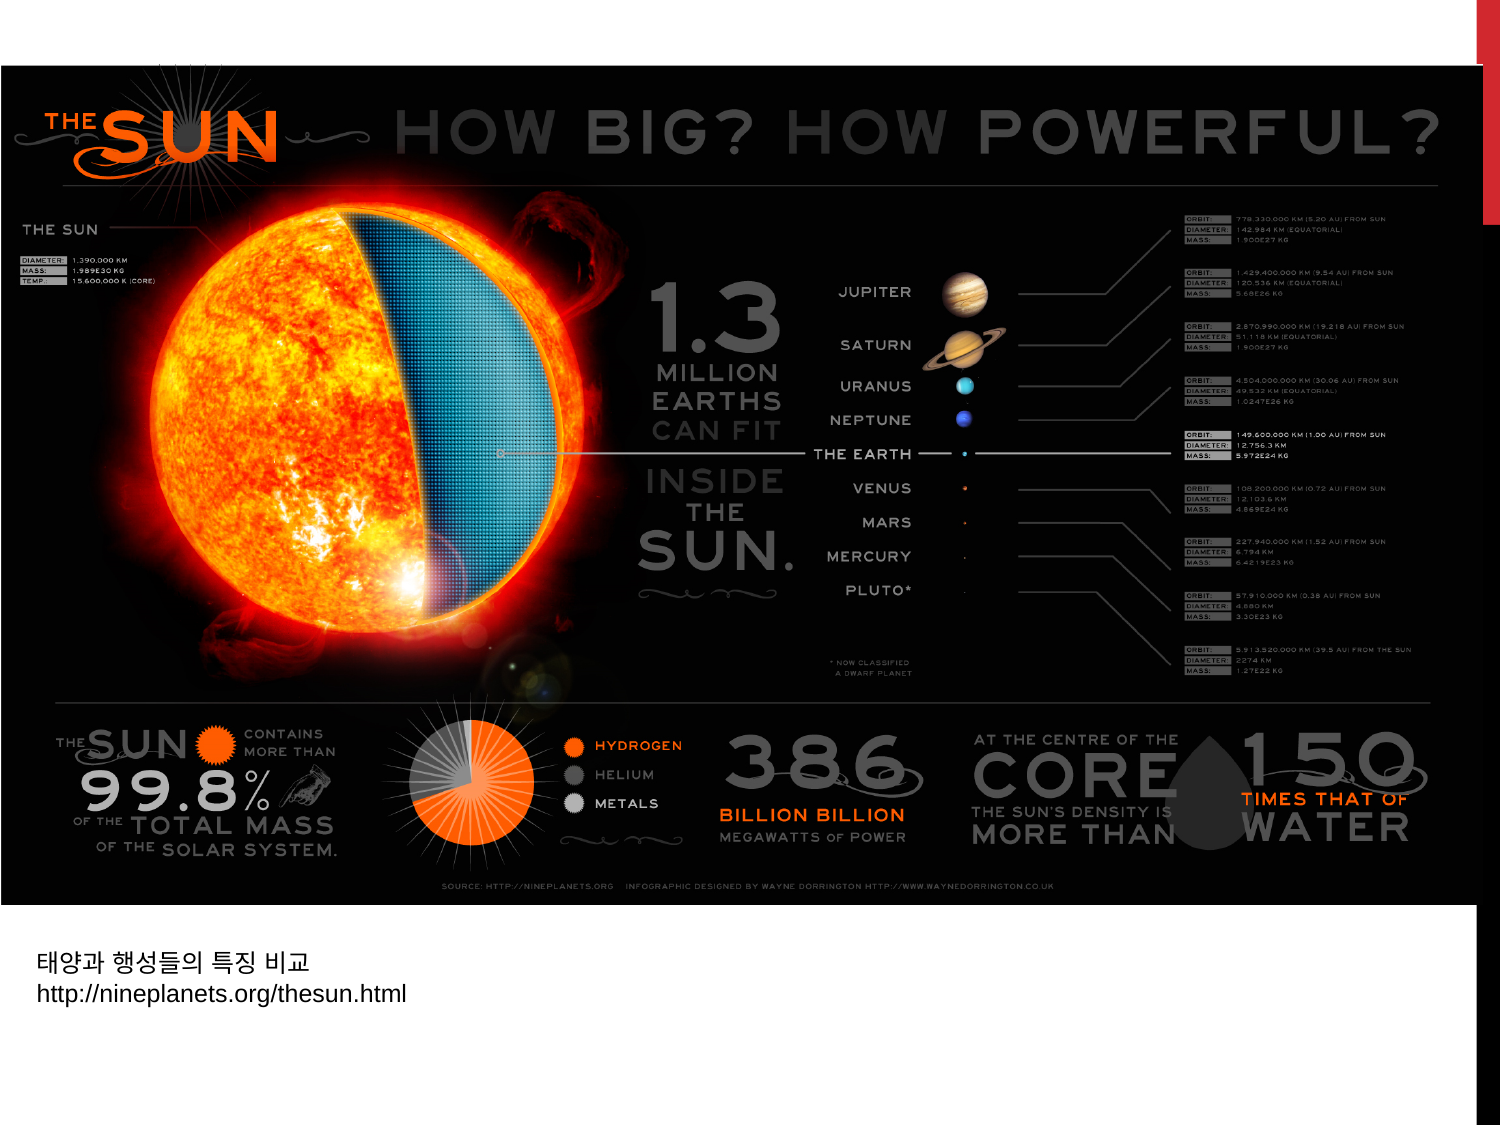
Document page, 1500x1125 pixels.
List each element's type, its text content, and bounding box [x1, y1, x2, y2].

text_box 태양과 행성들의 특징 비교 http://nineplanets.org/thesun.html [21, 940, 424, 1016]
picture [0, 64, 1484, 906]
